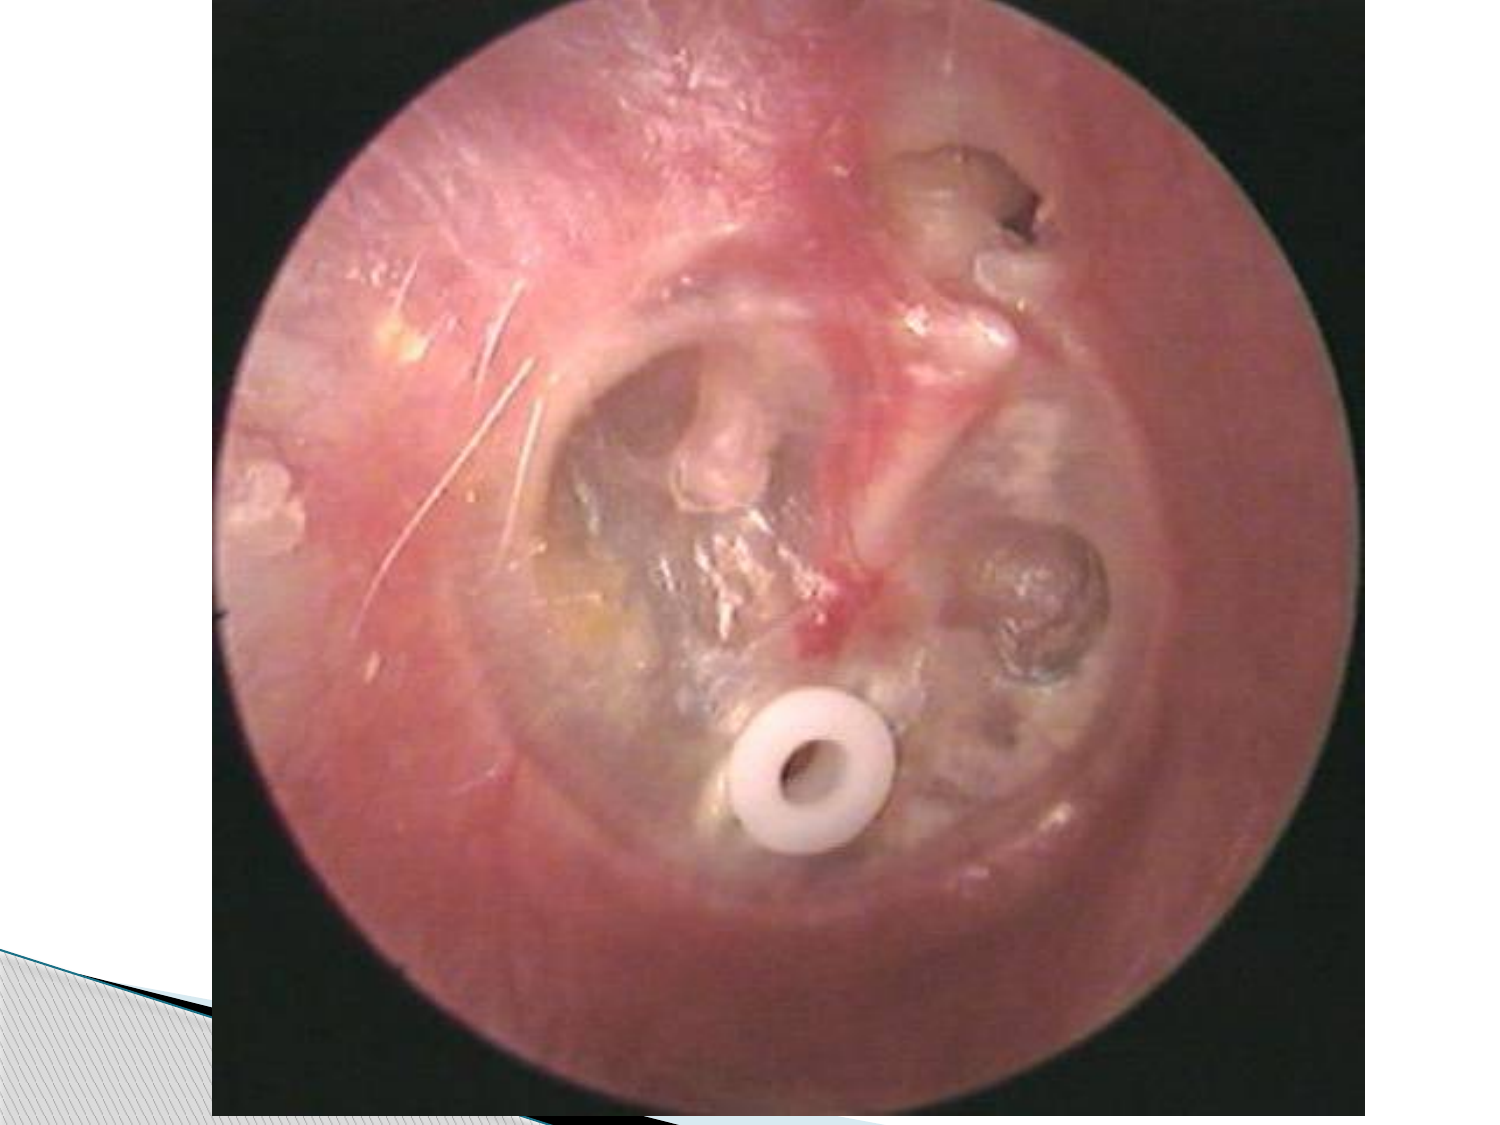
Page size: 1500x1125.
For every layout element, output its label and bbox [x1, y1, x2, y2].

picture [212, 0, 1365, 1117]
